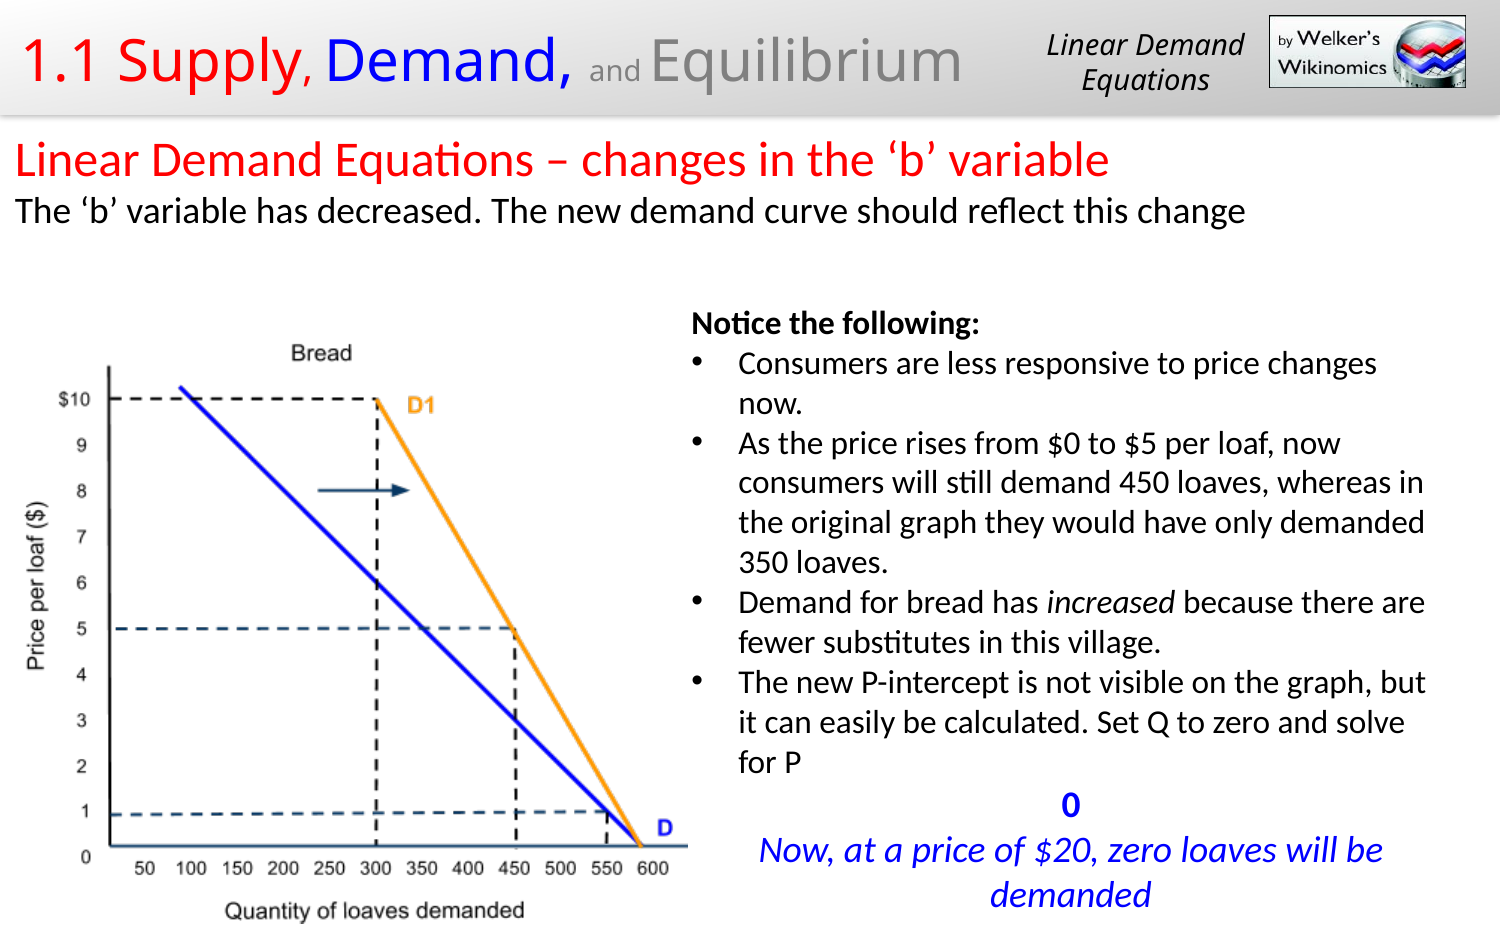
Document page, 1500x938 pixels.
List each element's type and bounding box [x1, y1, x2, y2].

picture [7, 330, 688, 924]
text_box [0, 0, 1500, 115]
